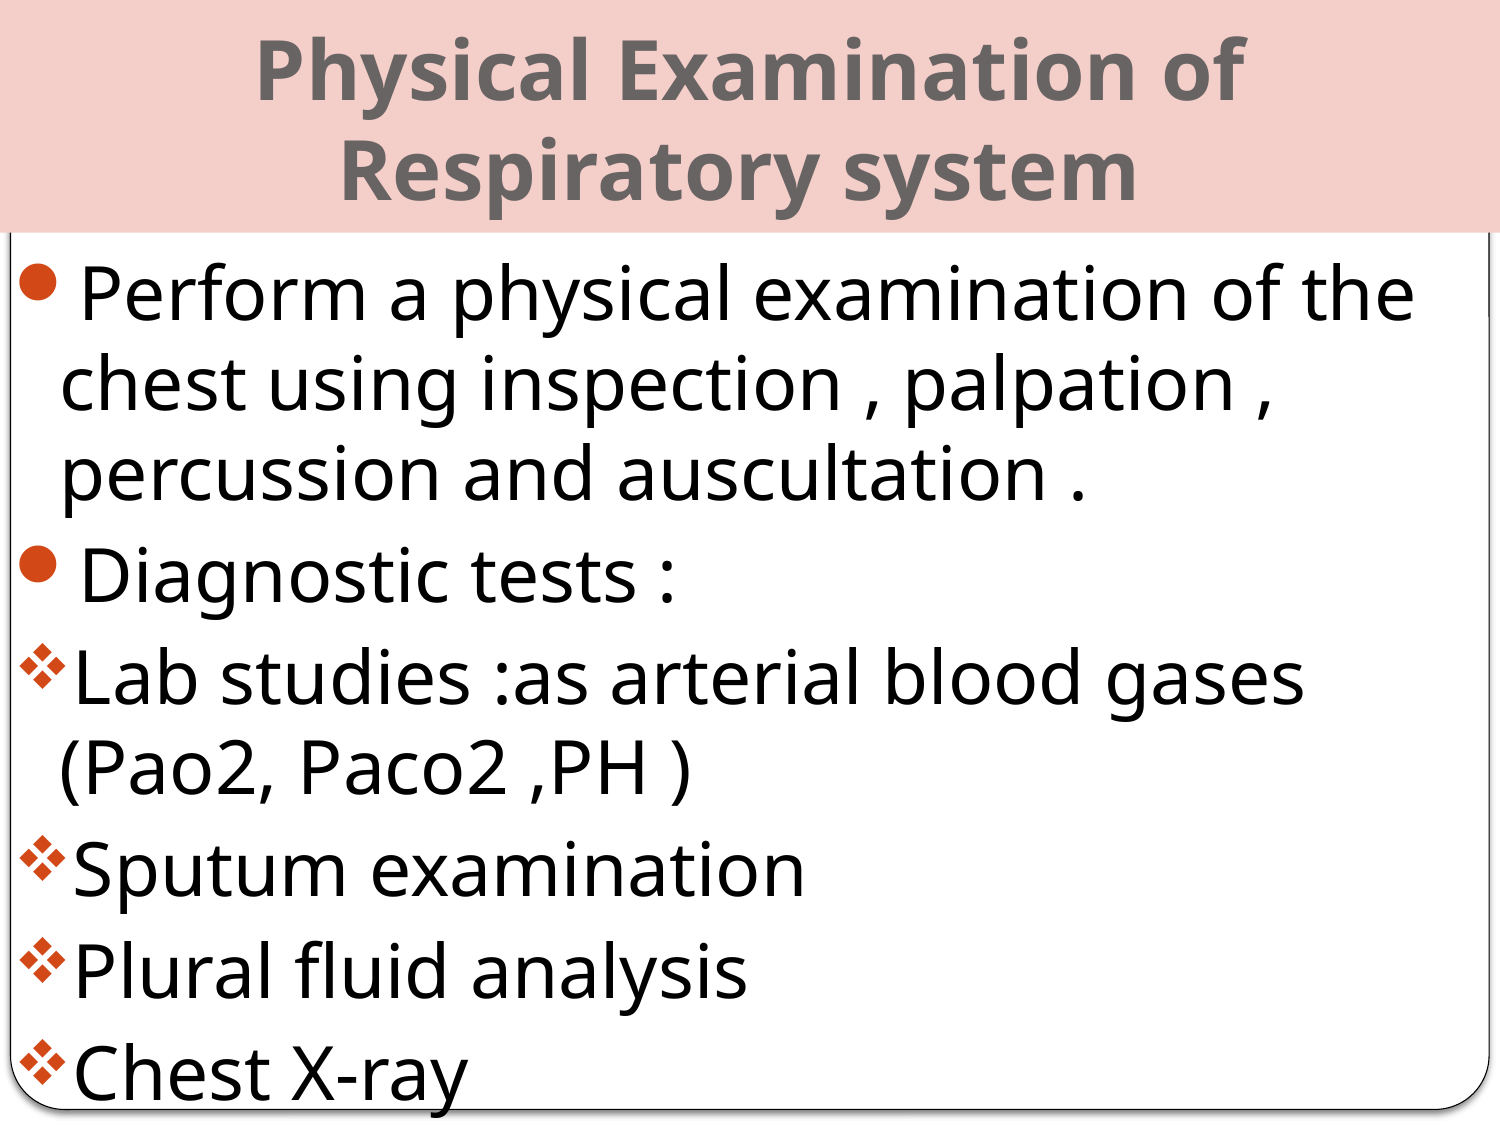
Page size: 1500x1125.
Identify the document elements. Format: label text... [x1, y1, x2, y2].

title Physical Examination of Respiratory system [0, 0, 1500, 233]
list Perform a physical examination of the chest using inspection , palpation , percussion and auscultation . Diagnostic tests : Lab studies :as arterial blood gases (Pao2, Paco2 ,PH ) Sputum examination Plural fluid analysis Chest X-ray [0, 237, 1500, 1125]
